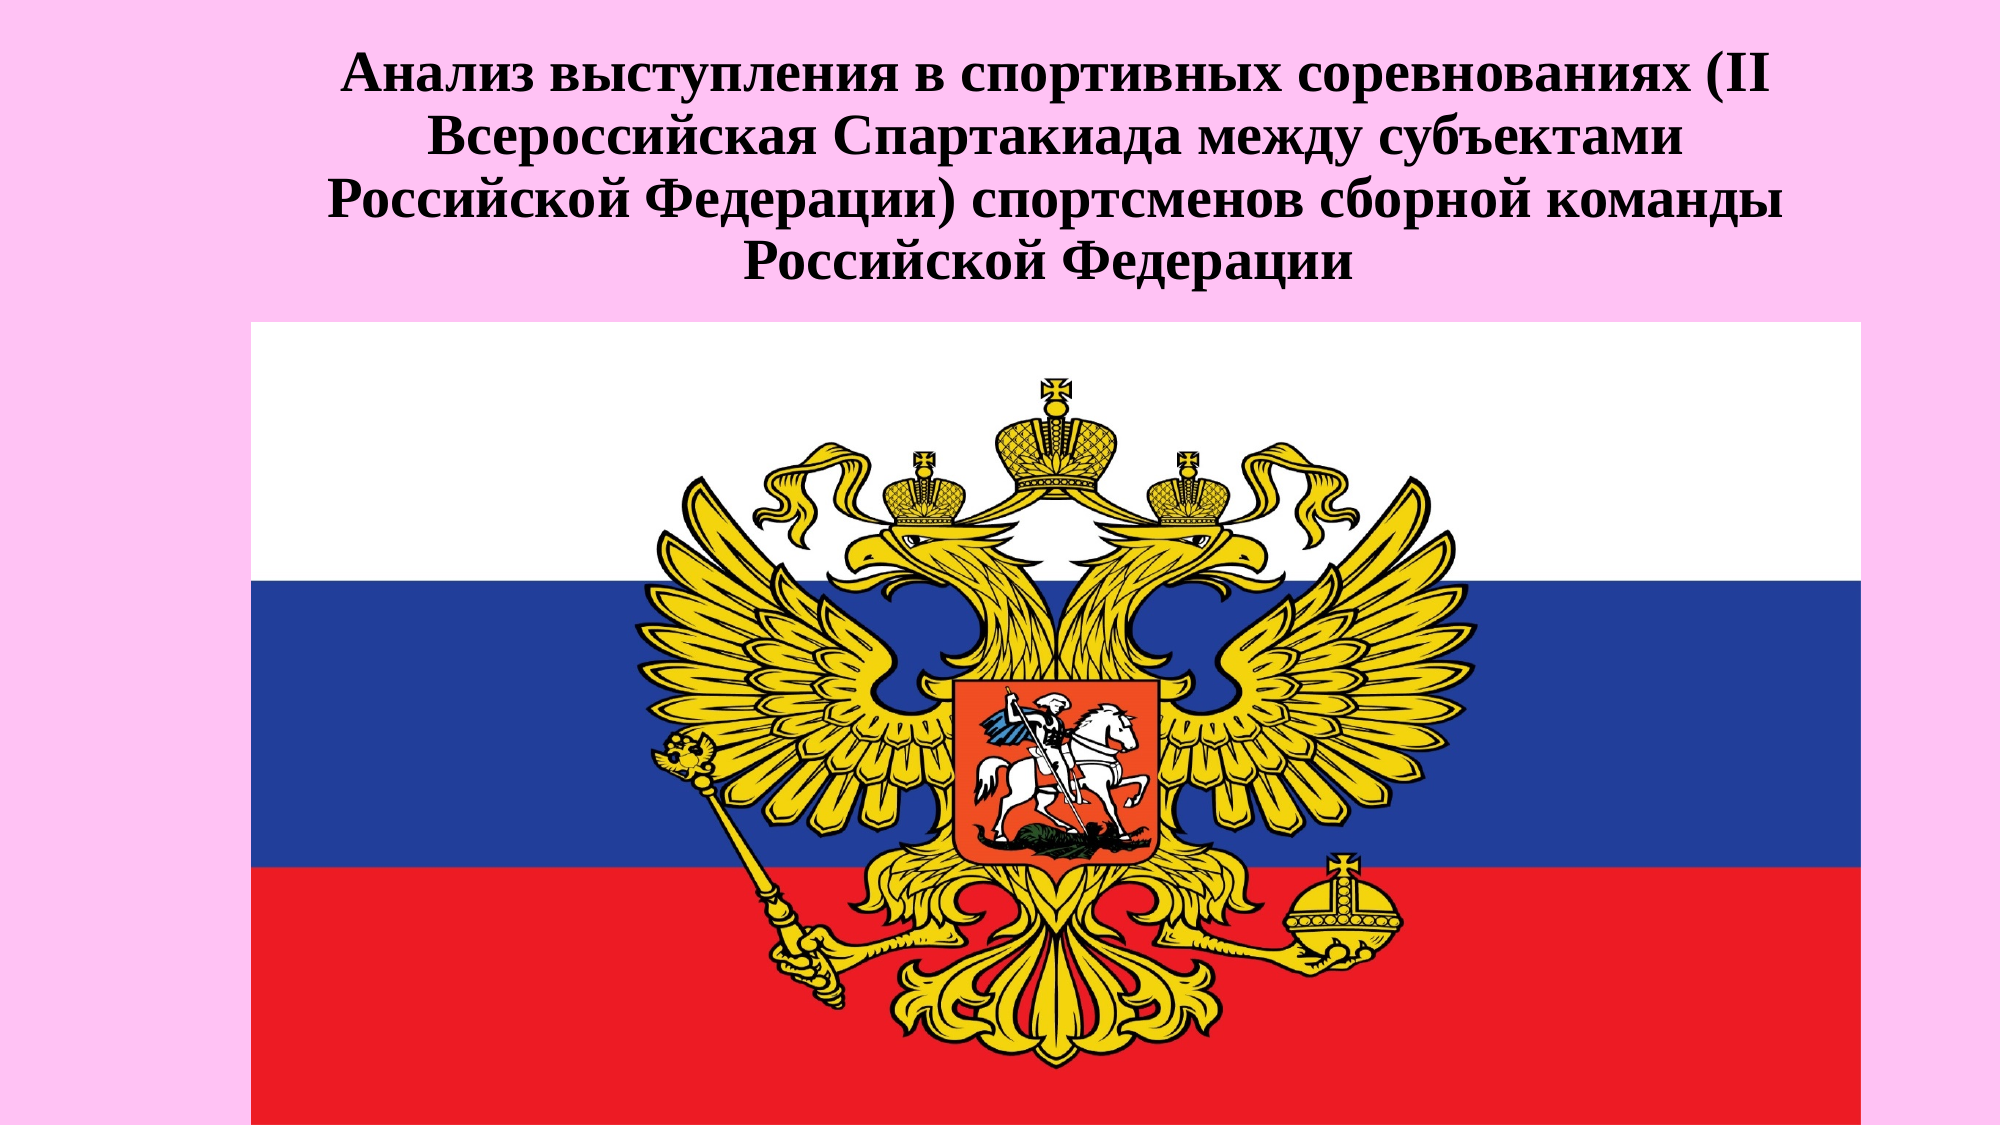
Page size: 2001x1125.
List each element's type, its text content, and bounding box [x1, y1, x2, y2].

text_box Анализ выступления в спортивных соревнованиях (II Всероссийская Спартакиада между субъектами Российской Федерации) спортсменов сборной команды Российской Федерации [305, 33, 1806, 306]
picture [251, 322, 1861, 1125]
